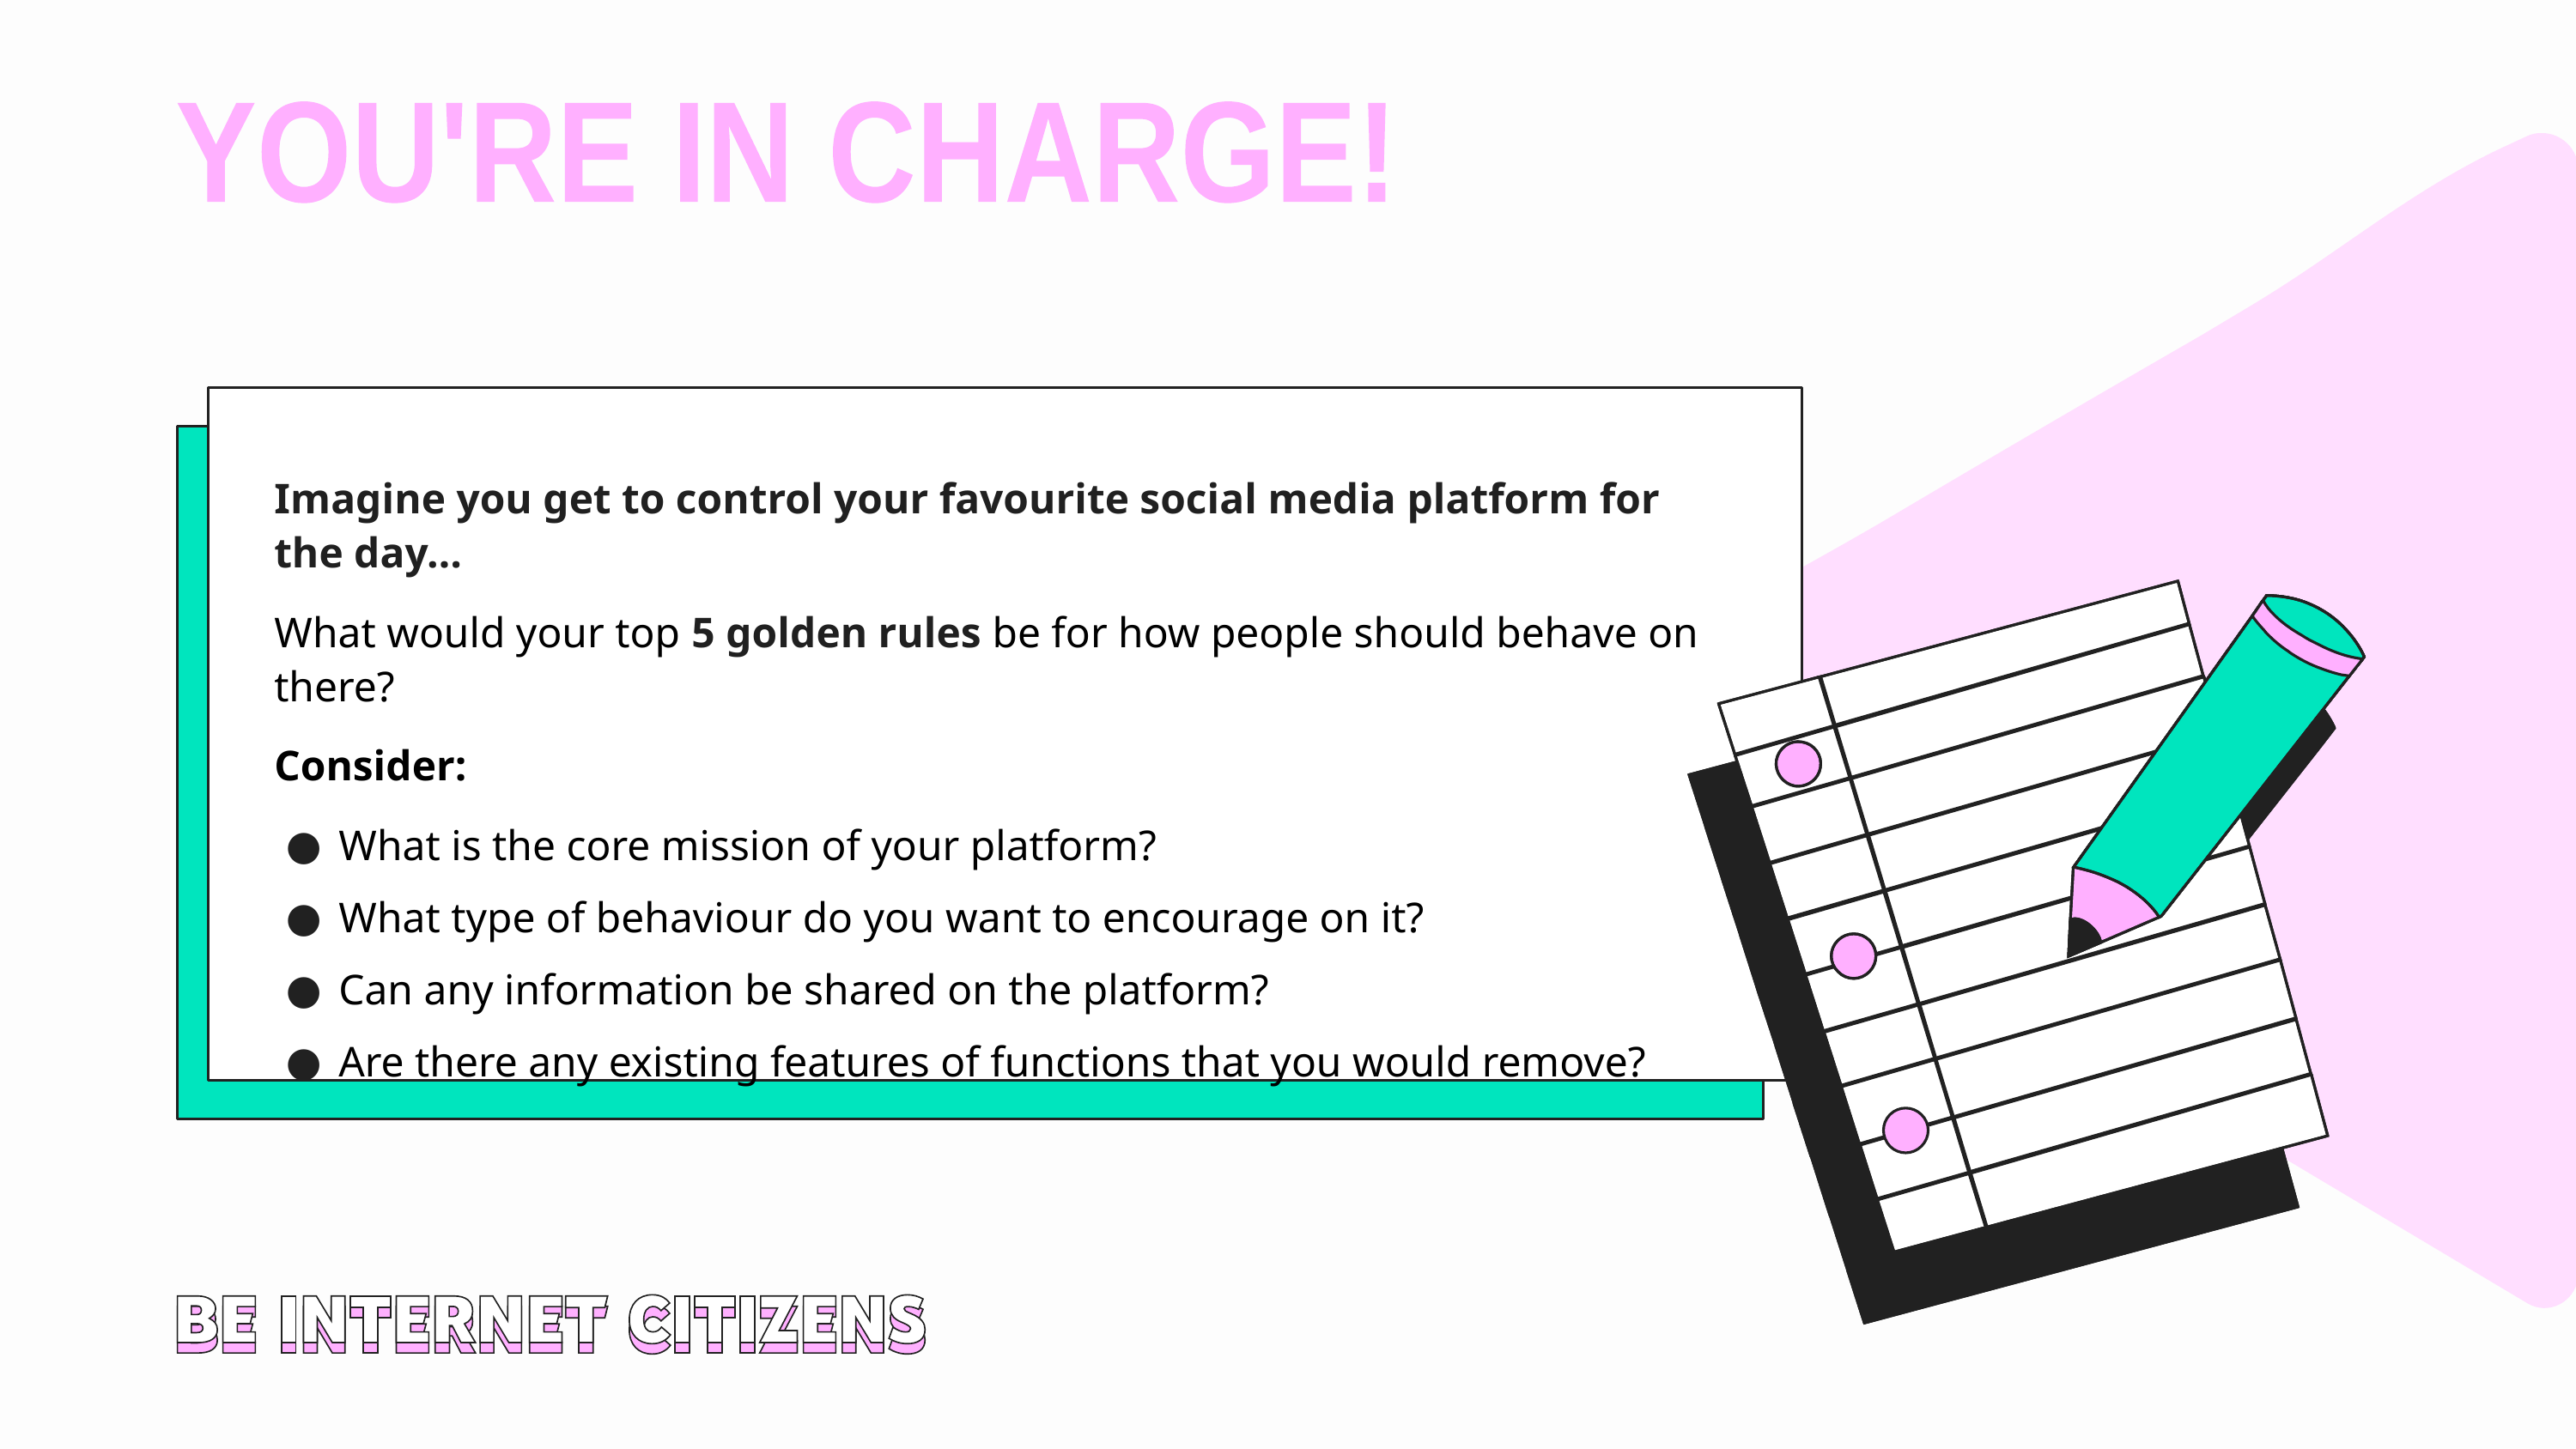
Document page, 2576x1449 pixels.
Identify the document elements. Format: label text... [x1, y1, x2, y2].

text_box [208, 387, 1802, 1081]
text_box [177, 426, 1684, 1119]
text_box Imagine you get to control your favourite social media platform for the day… What would your top 5 golden rules be for how people should behave on there? Consider: What is the core mission of your platform? What type of behaviour do you want to encourage on it? Can any information be shared on the platform? Are there any existing features of functions that you would remove? [261, 454, 1735, 1098]
text_box [1802, 133, 2576, 1308]
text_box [1688, 580, 2365, 1324]
